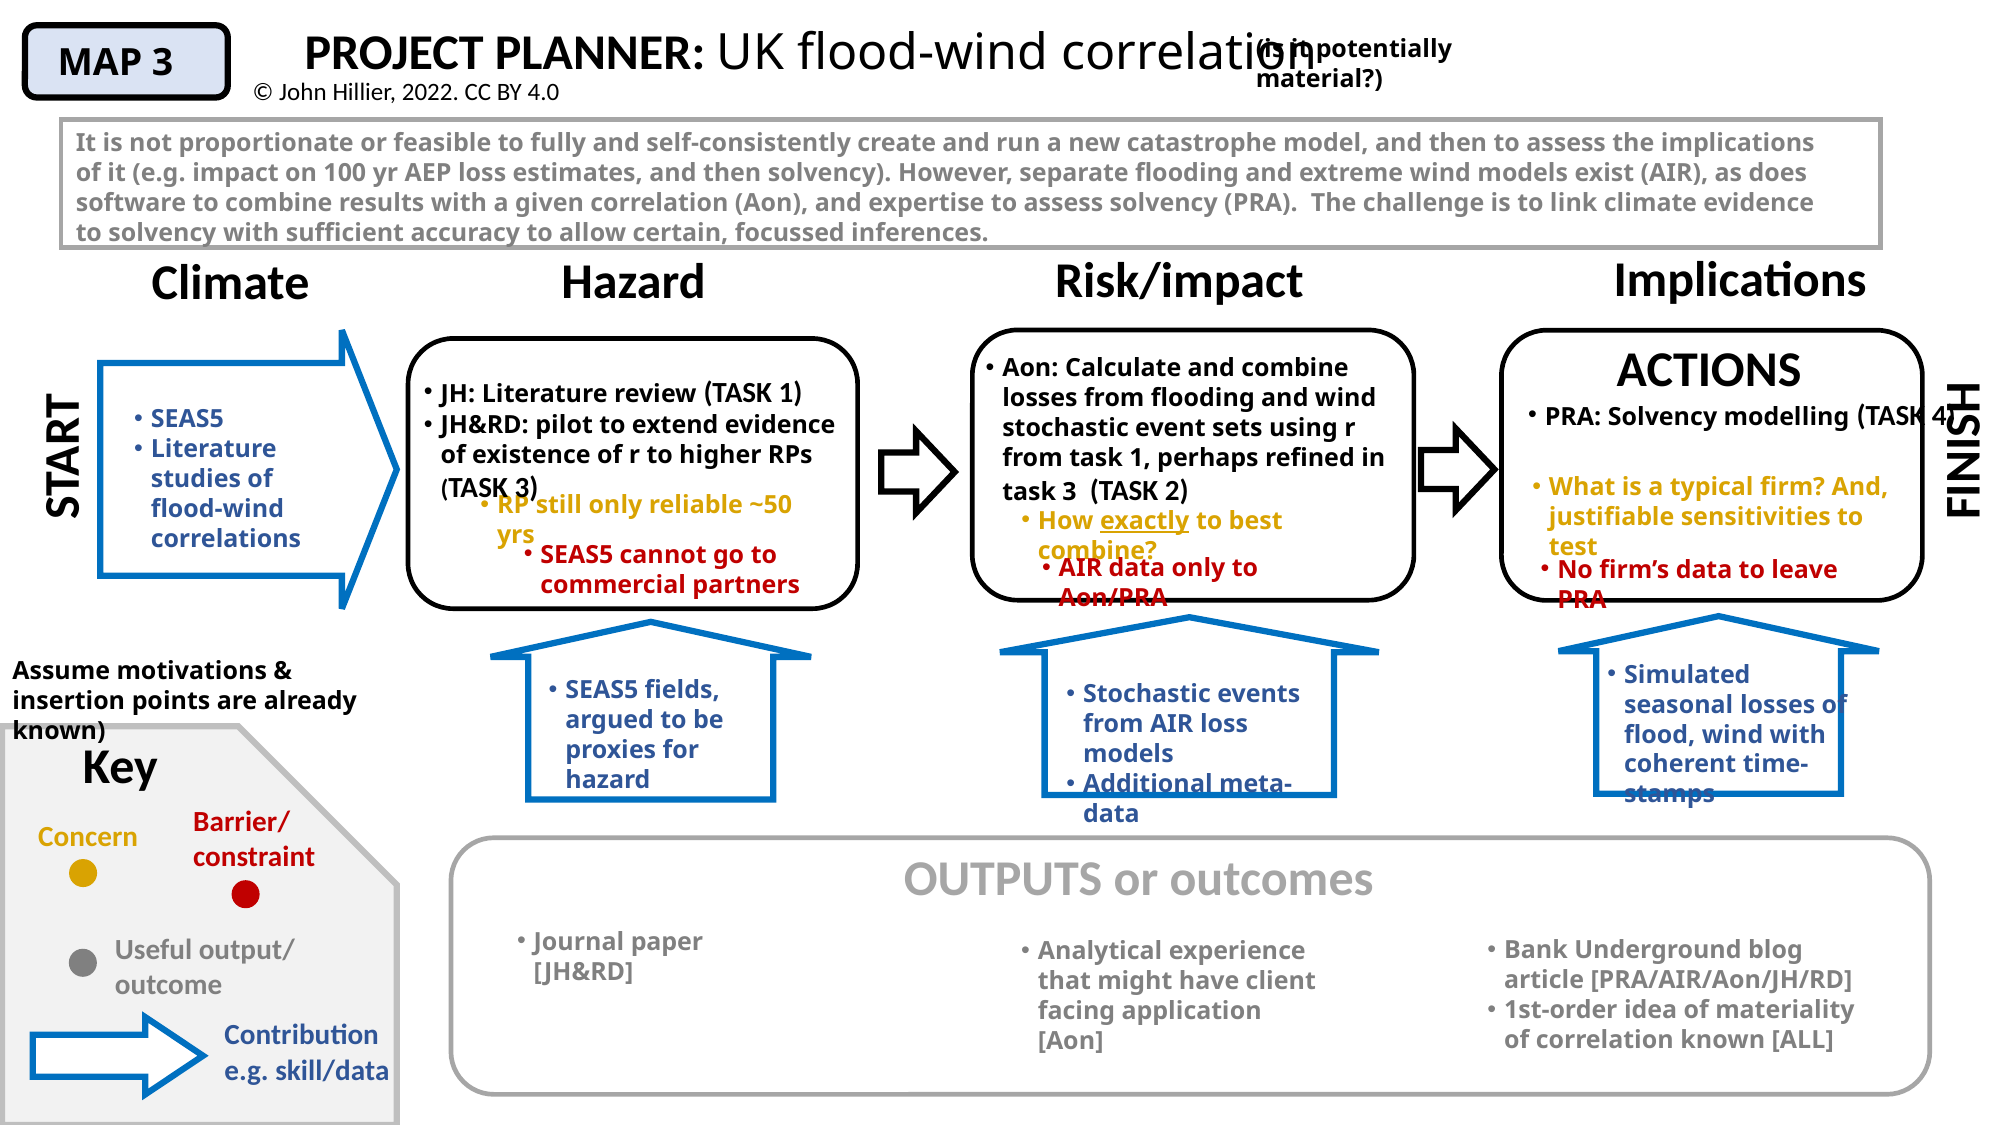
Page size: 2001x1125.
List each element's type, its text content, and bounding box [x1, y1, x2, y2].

text_box Assume motivations & insertion points are already known) [0, 647, 384, 752]
text_box [1500, 329, 1924, 597]
text_box [490, 620, 812, 801]
text_box AIR data only to Aon/PRA [1027, 544, 1375, 619]
text_box OUTPUTS or outcomes [889, 838, 1428, 913]
text_box It is not proportionate or feasible to fully and self-consistently create and run a new catastrophe model, and then to assess the implications of it (e.g. impact on 100 yr AEP loss estimates, and then solvency). However, separate flooding and extreme wind models exist (AIR), as does software to combine results with a given correlation (Aon), and expertise to assess solvency (PRA). The challenge is to link climate evidence to solvency with sufficient accuracy to allow certain, focussed inferences. [61, 119, 1847, 254]
text_box © John Hillier, 2022. CC BY 4.0 [237, 68, 614, 113]
text_box JH: Literature review (TASK 1) JH&RD: pilot to extend evidence of existence of r to higher RPs (TASK 3) [409, 366, 870, 541]
text_box [406, 370, 859, 610]
text_box START [21, 301, 97, 535]
text_box [23, 24, 229, 99]
text_box Risk/impact [1040, 254, 1329, 316]
text_box (is it potentially material?) [1241, 24, 1581, 100]
text_box [971, 514, 1027, 602]
text_box Useful output/ outcome [100, 922, 329, 1008]
text_box RP still only reliable ~50 yrs [465, 541, 818, 556]
text_box [1432, 426, 1496, 513]
text_box PRA: Solvency modelling (TASK 4) [1513, 388, 1974, 439]
text_box Bank Underground blog article [PRA/AIR/Aon/JH/RD] 1st-order idea of materiality of correlation known [ALL] [1472, 926, 1883, 1062]
text_box Contribution e.g. skill/data [209, 1008, 411, 1094]
text_box Stochastic events from AIR loss models Additional meta-data [1051, 670, 1327, 835]
text_box ACTIONS [1601, 328, 1822, 388]
text_box Concern [23, 810, 221, 860]
text_box SEAS5 fields, argued to be proxies for hazard [533, 666, 794, 801]
text_box Barrier/ constraint [178, 794, 334, 880]
text_box [880, 428, 957, 516]
text_box [1375, 514, 1415, 601]
text_box [68, 948, 97, 977]
text_box Hazard [546, 254, 781, 316]
text_box [983, 328, 1403, 344]
text_box Aon: Calculate and combine losses from flooding and wind stochastic event sets using r from task 1, perhaps refined in task 3 (TASK 2) [970, 344, 1432, 514]
text_box [449, 836, 1931, 1096]
text_box [60, 118, 1881, 248]
text_box [69, 860, 98, 888]
text_box [410, 337, 856, 366]
text_box How exactly to best combine? [1006, 497, 1396, 572]
text_box Key [68, 752, 197, 801]
text_box FINISH [1922, 301, 1997, 535]
text_box PROJECT PLANNER: UK flood-wind correlation [289, 11, 1379, 87]
text_box [1558, 621, 1880, 653]
text_box No firm’s data to leave PRA [1525, 568, 1905, 621]
text_box SEAS5 Literature studies of flood-wind correlations [119, 395, 357, 560]
text_box Analytical experience that might have client facing application [Aon] [1006, 927, 1344, 1062]
text_box Journal paper [JH&RD] [502, 917, 800, 993]
text_box [99, 329, 398, 610]
text_box What is a typical firm? And, justifiable sensitivities to test [1517, 463, 1907, 568]
text_box [0, 752, 398, 1125]
text_box [231, 880, 260, 909]
text_box Climate [136, 254, 371, 317]
text_box MAP 3 [42, 31, 210, 91]
text_box Implications [1598, 239, 1910, 315]
text_box [999, 619, 1380, 796]
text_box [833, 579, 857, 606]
text_box Simulated seasonal losses of flood, wind with coherent time-stamps [1592, 650, 1868, 816]
text_box [31, 1015, 205, 1097]
